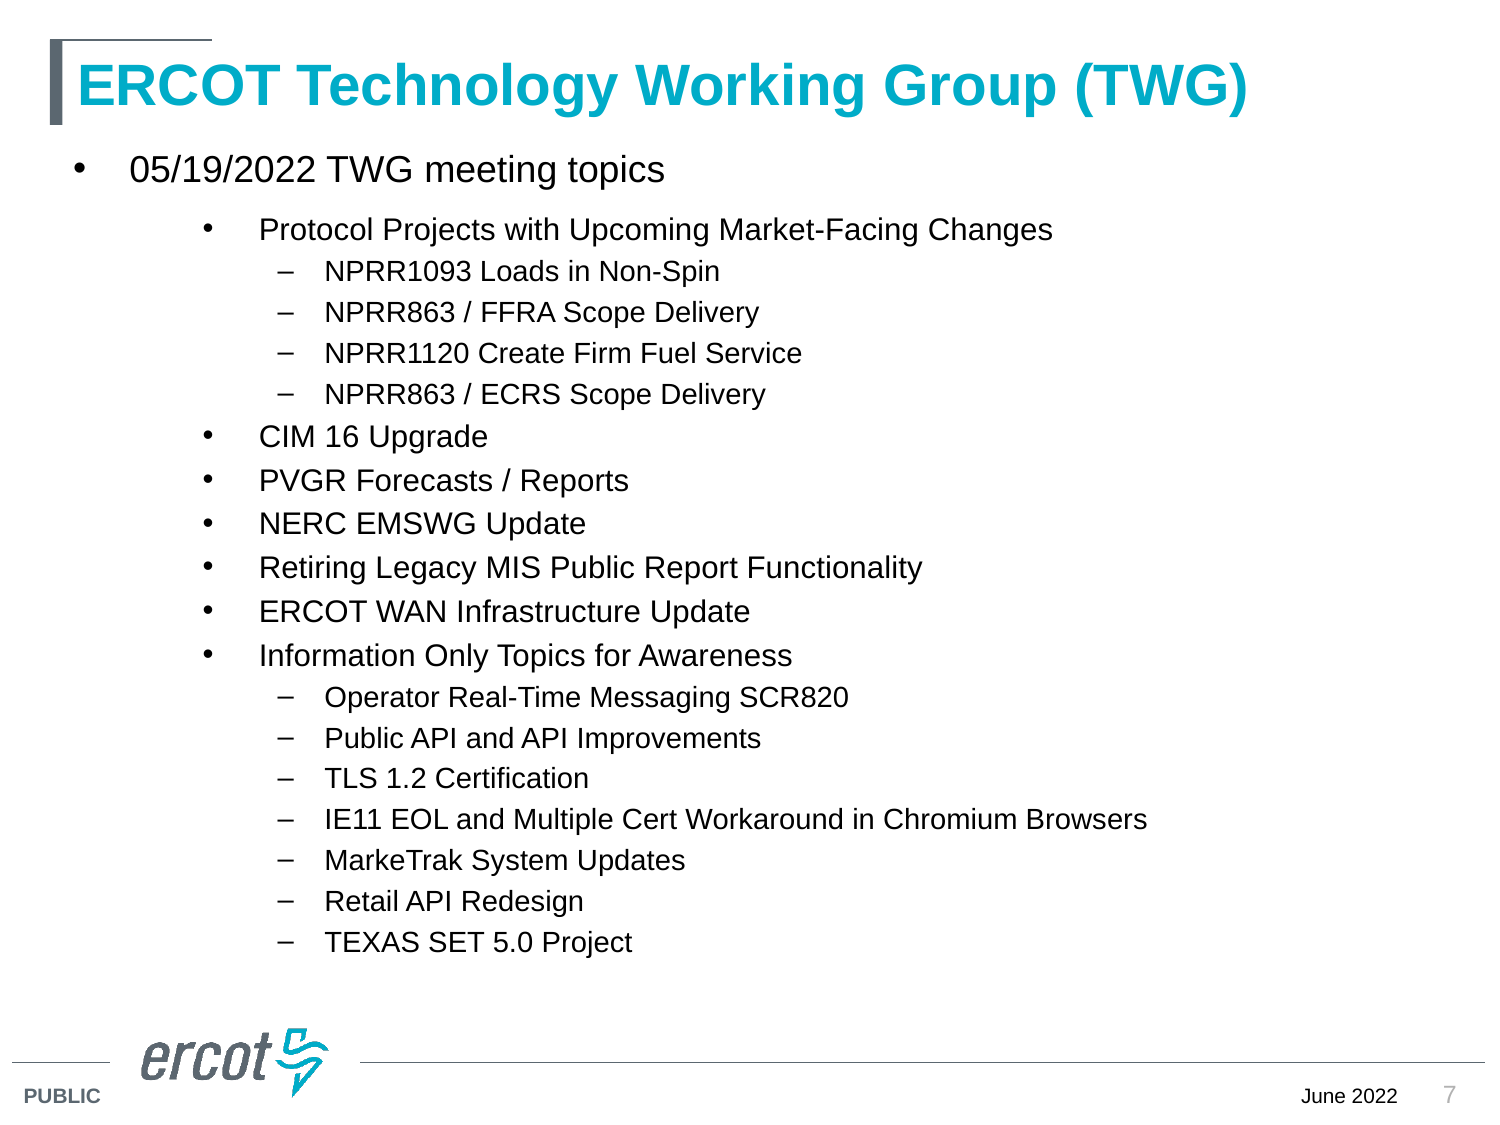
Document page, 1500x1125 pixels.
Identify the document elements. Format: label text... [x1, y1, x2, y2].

list Protocol Projects with Upcoming Market-Facing Changes NPRR1093 Loads in Non-Spin NPRR863 / FFRA Scope Delivery NPRR1120 Create Firm Fuel Service NPRR863 / ECRS Scope Delivery CIM 16 Upgrade PVGR Forecasts / Reports NERC EMSWG Update Retiring Legacy MIS Public Report Functionality ERCOT WAN Infrastructure Update Information Only Topics for Awareness Operator Real-Time Messaging SCR820 Public API and API Improvements TLS 1.2 Certification IE11 EOL and Multiple Cert Workaround in Chromium Browsers MarkeTrak System Updates Retail API Redesign TEXAS SET 5.0 Project [187, 201, 1200, 1015]
text_box 05/19/2022 TWG meeting topics [58, 137, 934, 190]
picture [137, 1024, 332, 1100]
slide_number 7 [1412, 1076, 1488, 1112]
title ERCOT Technology Working Group (TWG) [62, 39, 1300, 125]
